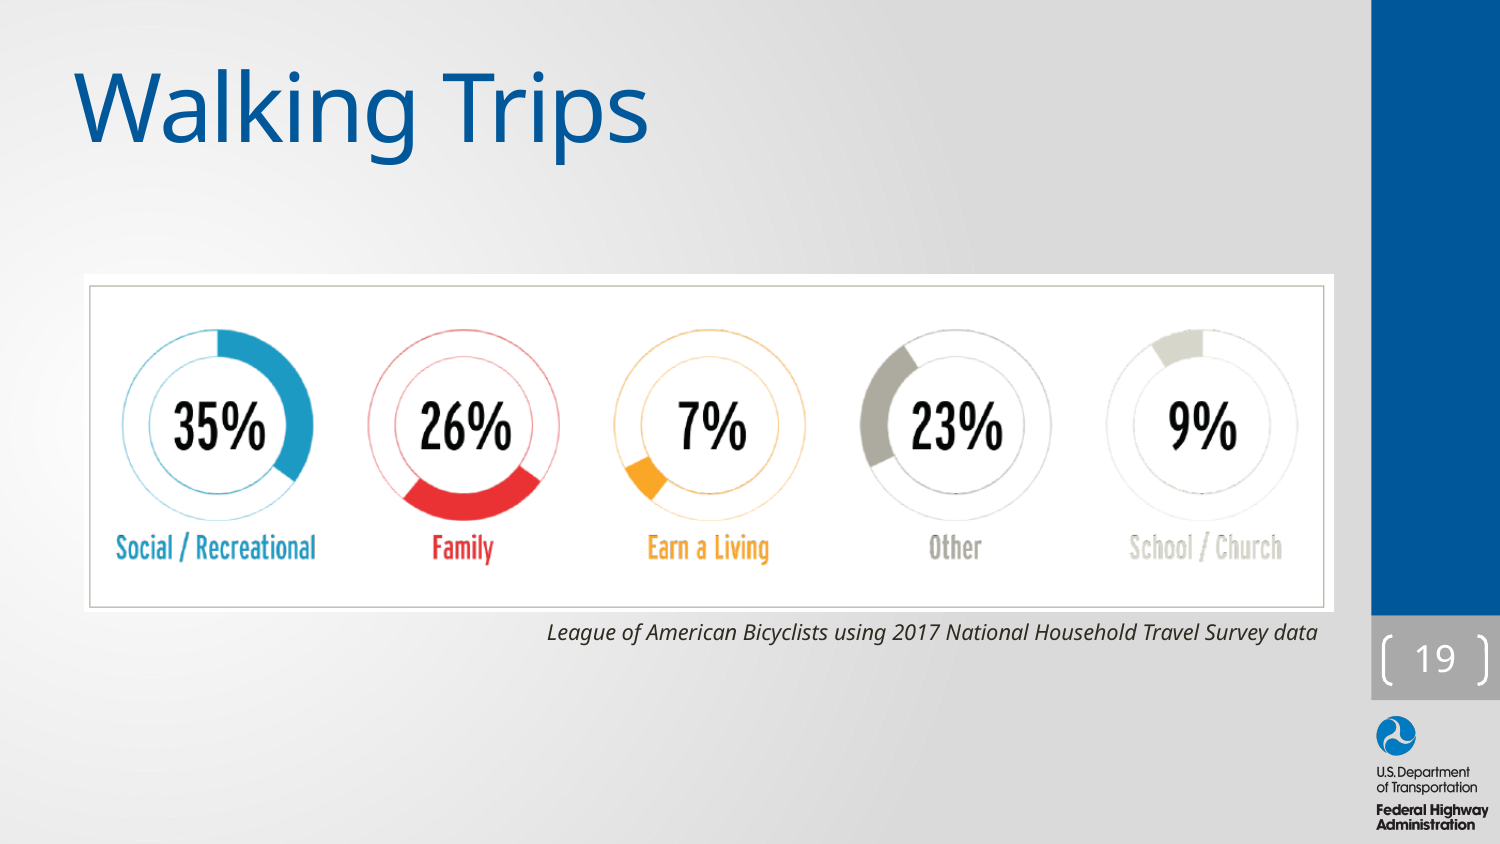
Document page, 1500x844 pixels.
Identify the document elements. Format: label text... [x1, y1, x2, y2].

slide_number 19 [1381, 634, 1488, 687]
title Walking Trips [58, 33, 1309, 175]
text_box League of American Bicyclists using 2017 National Household Travel Survey data [530, 619, 1335, 653]
picture [83, 273, 1335, 612]
